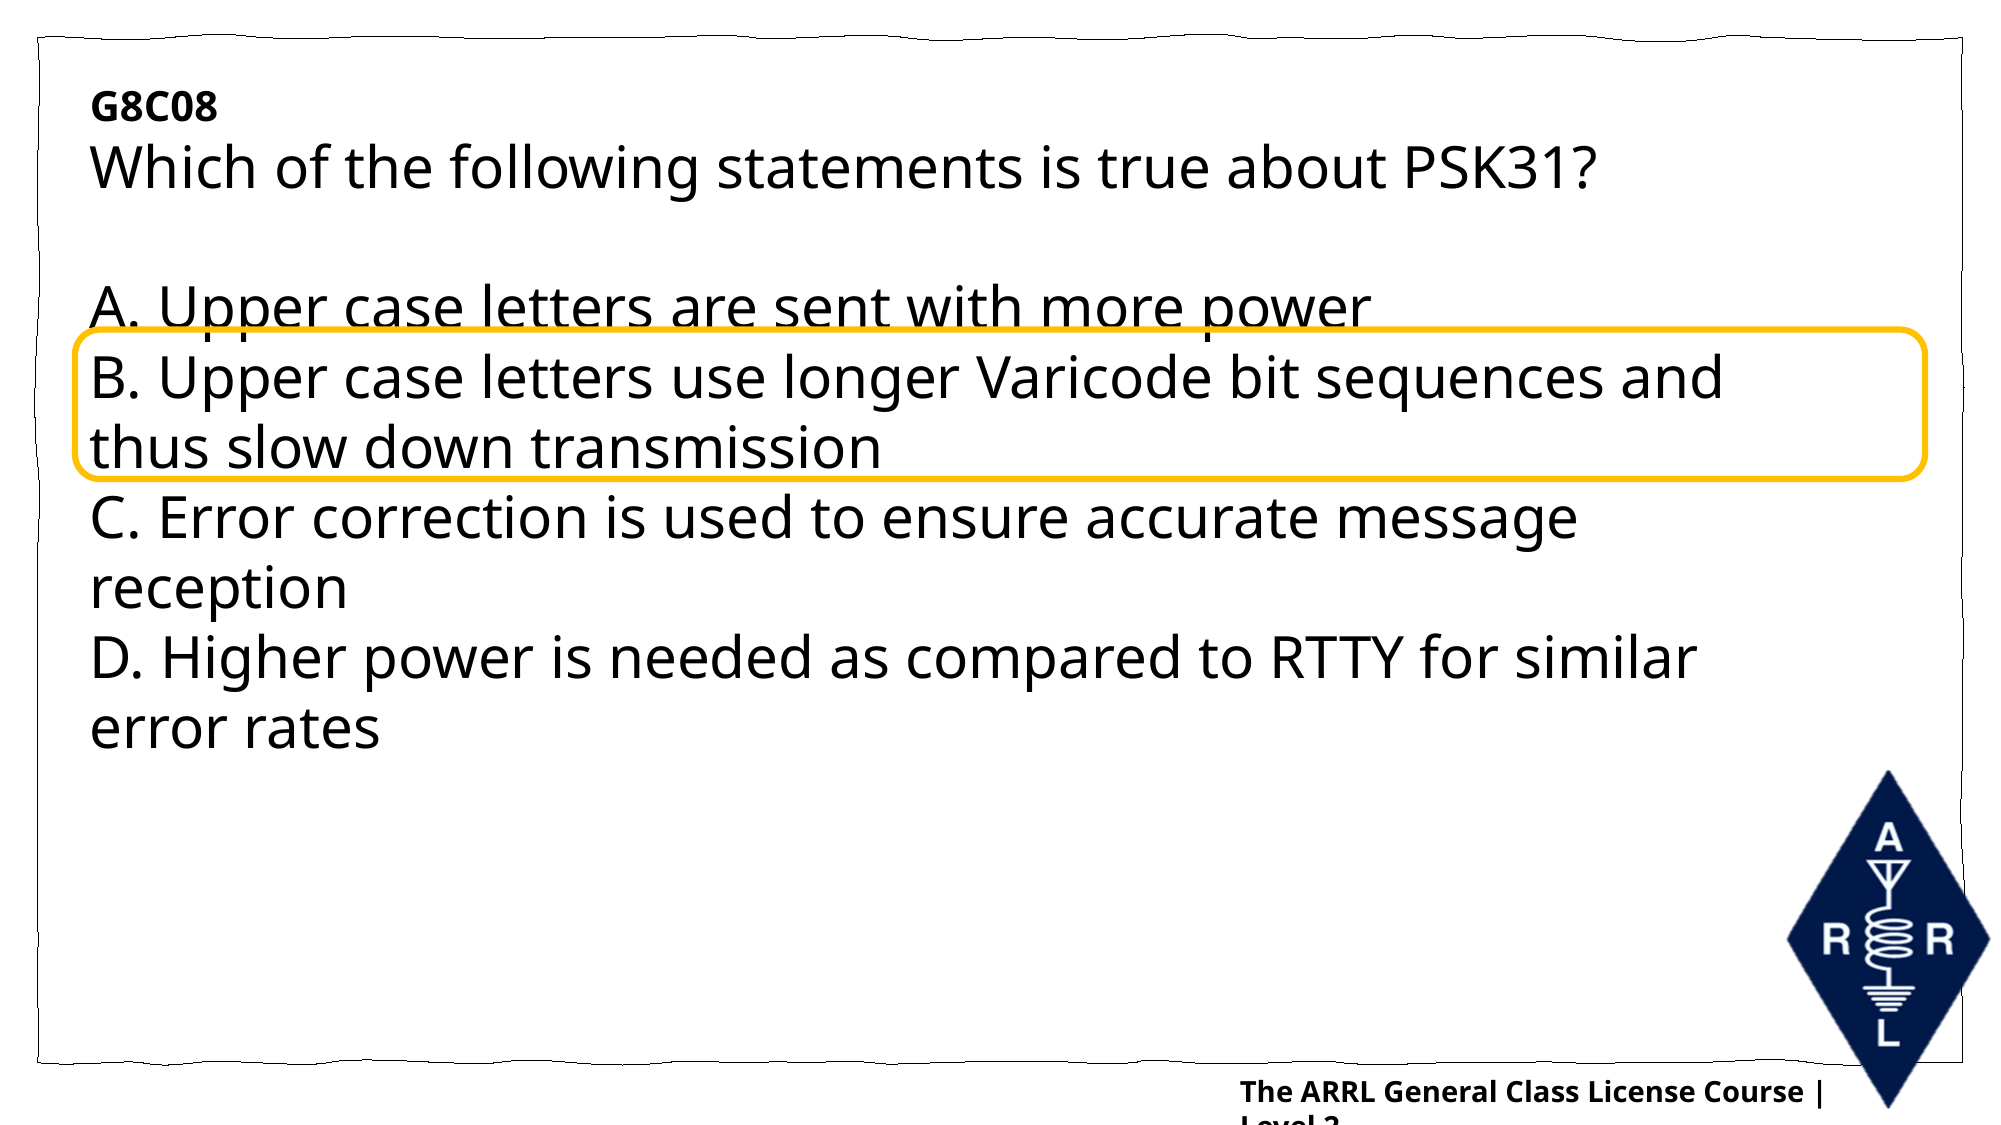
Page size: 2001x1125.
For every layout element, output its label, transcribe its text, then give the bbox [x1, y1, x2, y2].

picture [1773, 752, 1999, 1125]
text_box [73, 328, 1927, 481]
text_box G8C08 Which of the following statements is true about PSK31? A. Upper case letters are sent with more power B. Upper case letters use longer Varicode bit sequences and thus slow down transmission C. Error correction is used to ensure accurate message reception D. Higher power is needed as compared to RTTY for similar error rates [75, 72, 1850, 344]
text_box G8C08 Which of the following statements is true about PSK31? A. Upper case letters are sent with more power B. Upper case letters use longer Varicode bit sequences and thus slow down transmission C. Error correction is used to ensure accurate message reception D. Higher power is needed as compared to RTTY for similar error rates [75, 465, 1850, 768]
